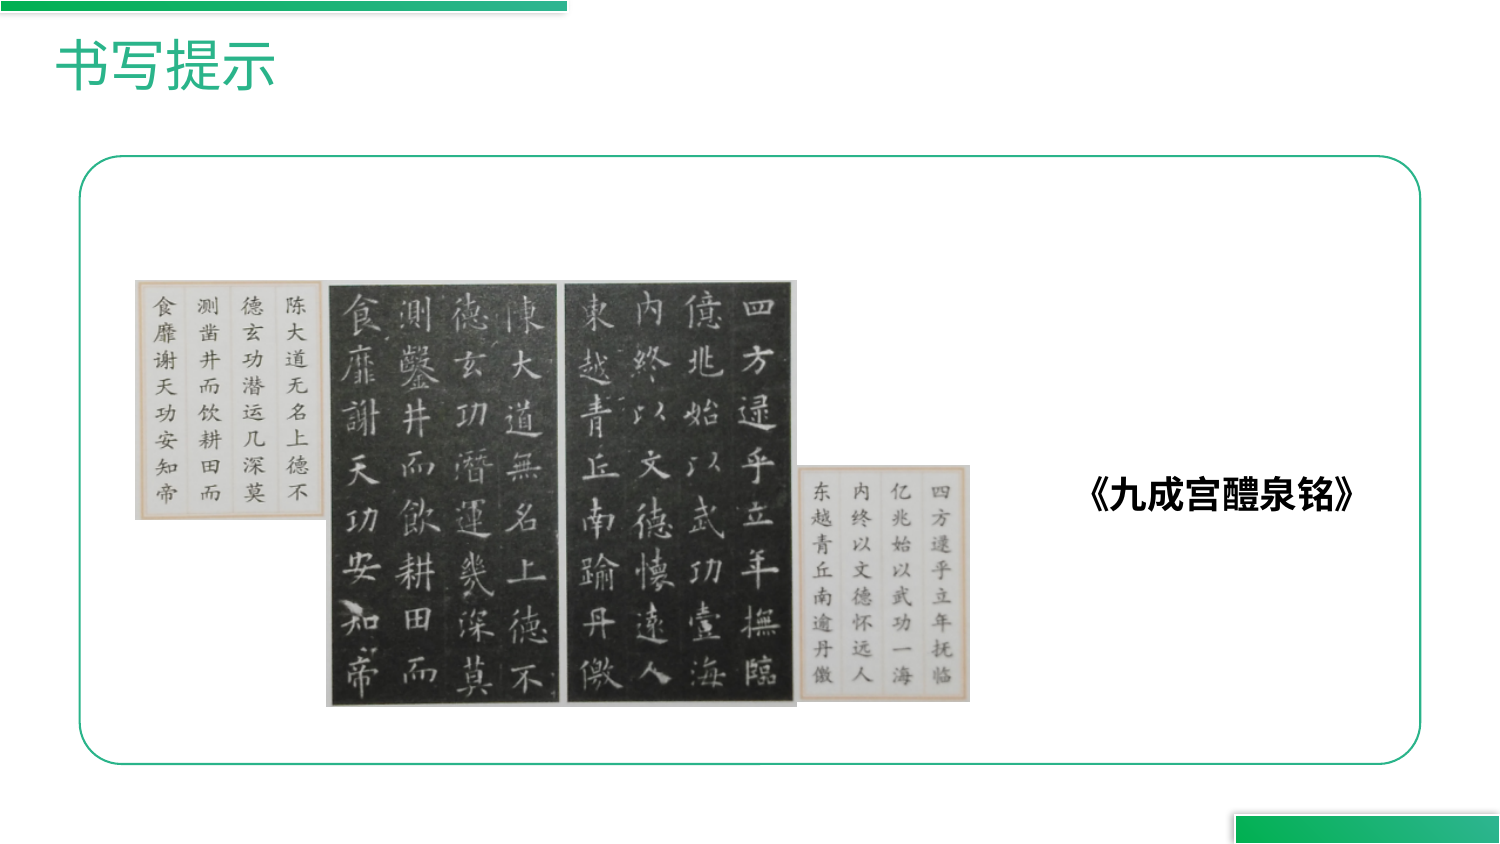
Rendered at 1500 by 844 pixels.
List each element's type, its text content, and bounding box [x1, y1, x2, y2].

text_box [135, 280, 970, 707]
list 书写提示 [41, 32, 382, 94]
text_box 《九成宫醴泉铭》 [1060, 465, 1384, 522]
